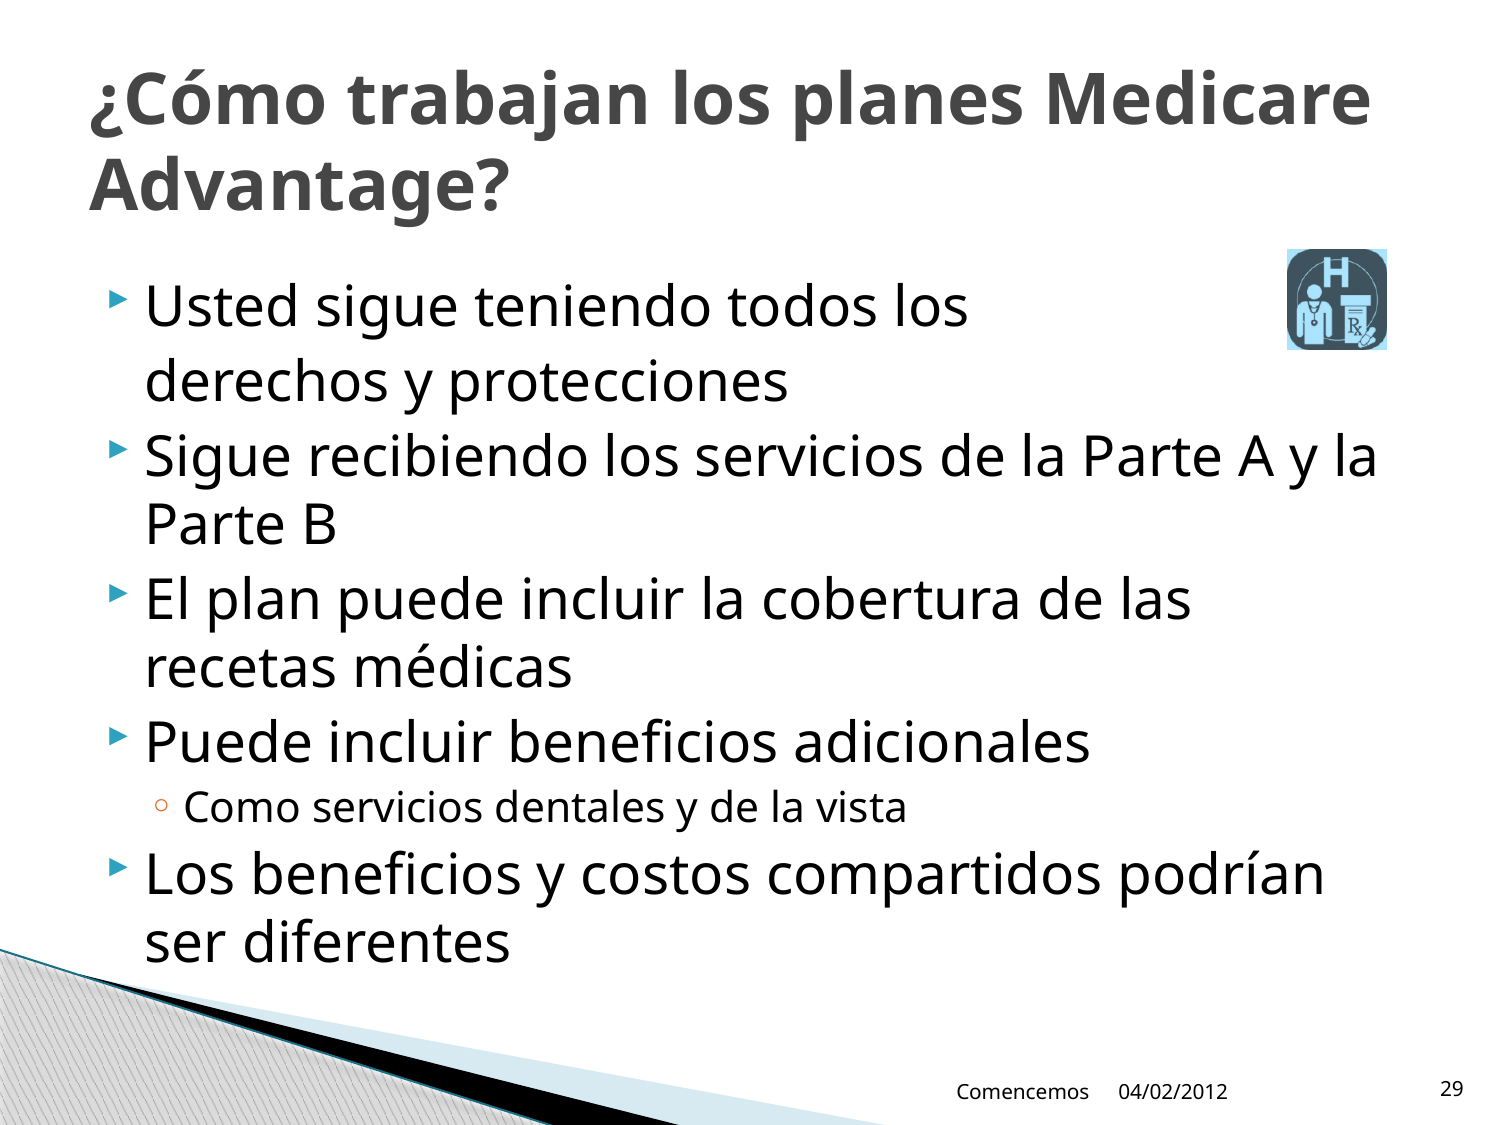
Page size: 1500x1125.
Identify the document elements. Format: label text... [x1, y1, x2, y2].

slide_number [1105, 1051, 1418, 1112]
picture [1287, 249, 1388, 351]
footer Comencemos [718, 1051, 1105, 1112]
list Usted sigue teniendo todos los derechos y protecciones Sigue recibiendo los servicios de la Parte A y la Parte B El plan puede incluir la cobertura de las recetas médicas Puede incluir beneficios adicionales Como servicios dentales y de la vista Los beneficios y costos compartidos podrían ser diferentes [75, 262, 1413, 986]
title ¿Cómo trabajan los planes Medicare Advantage? [75, 45, 1425, 233]
slide_number 29 [1418, 1051, 1479, 1112]
